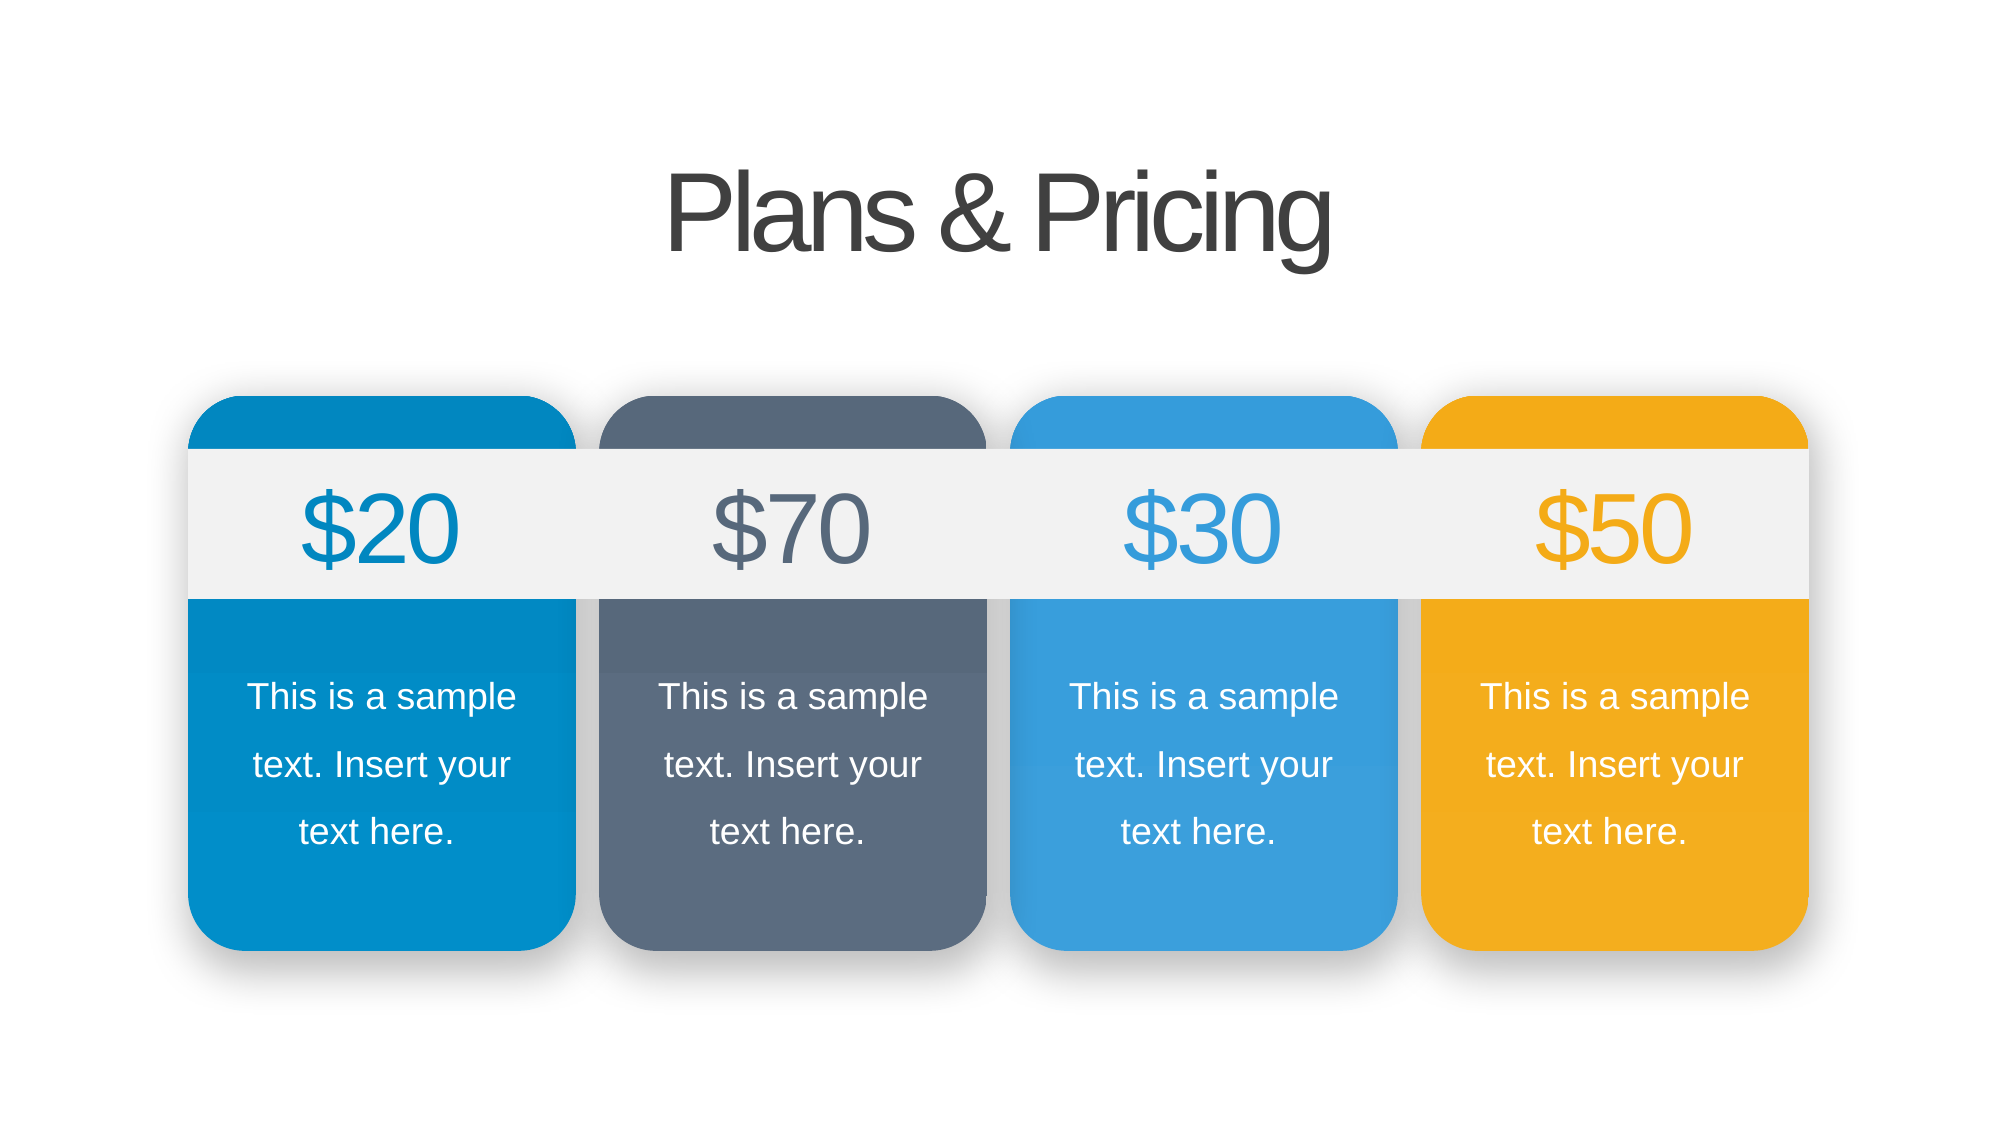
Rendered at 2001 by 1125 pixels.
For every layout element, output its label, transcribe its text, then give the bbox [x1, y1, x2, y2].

text_box [187, 448, 1810, 600]
text_box $50 [1470, 455, 1760, 591]
text_box $70 [648, 455, 938, 591]
text_box [1420, 600, 1810, 952]
text_box This is a sample text. Insert your text here. [1036, 642, 1372, 860]
text_box $20 [237, 455, 527, 591]
text_box This is a sample text. Insert your text here. [230, 642, 534, 860]
text_box This is a sample text. Insert your text here. [1451, 642, 1779, 860]
text_box [187, 600, 574, 952]
text_box $30 [1059, 455, 1349, 591]
text_box [187, 394, 577, 448]
text_box [1015, 394, 1399, 448]
text_box Plans & Pricing [590, 138, 1410, 275]
text_box [598, 394, 988, 448]
text_box [598, 600, 988, 952]
text_box [1420, 394, 1810, 448]
text_box [1021, 600, 1396, 952]
text_box This is a sample text. Insert your text here. [630, 642, 956, 860]
